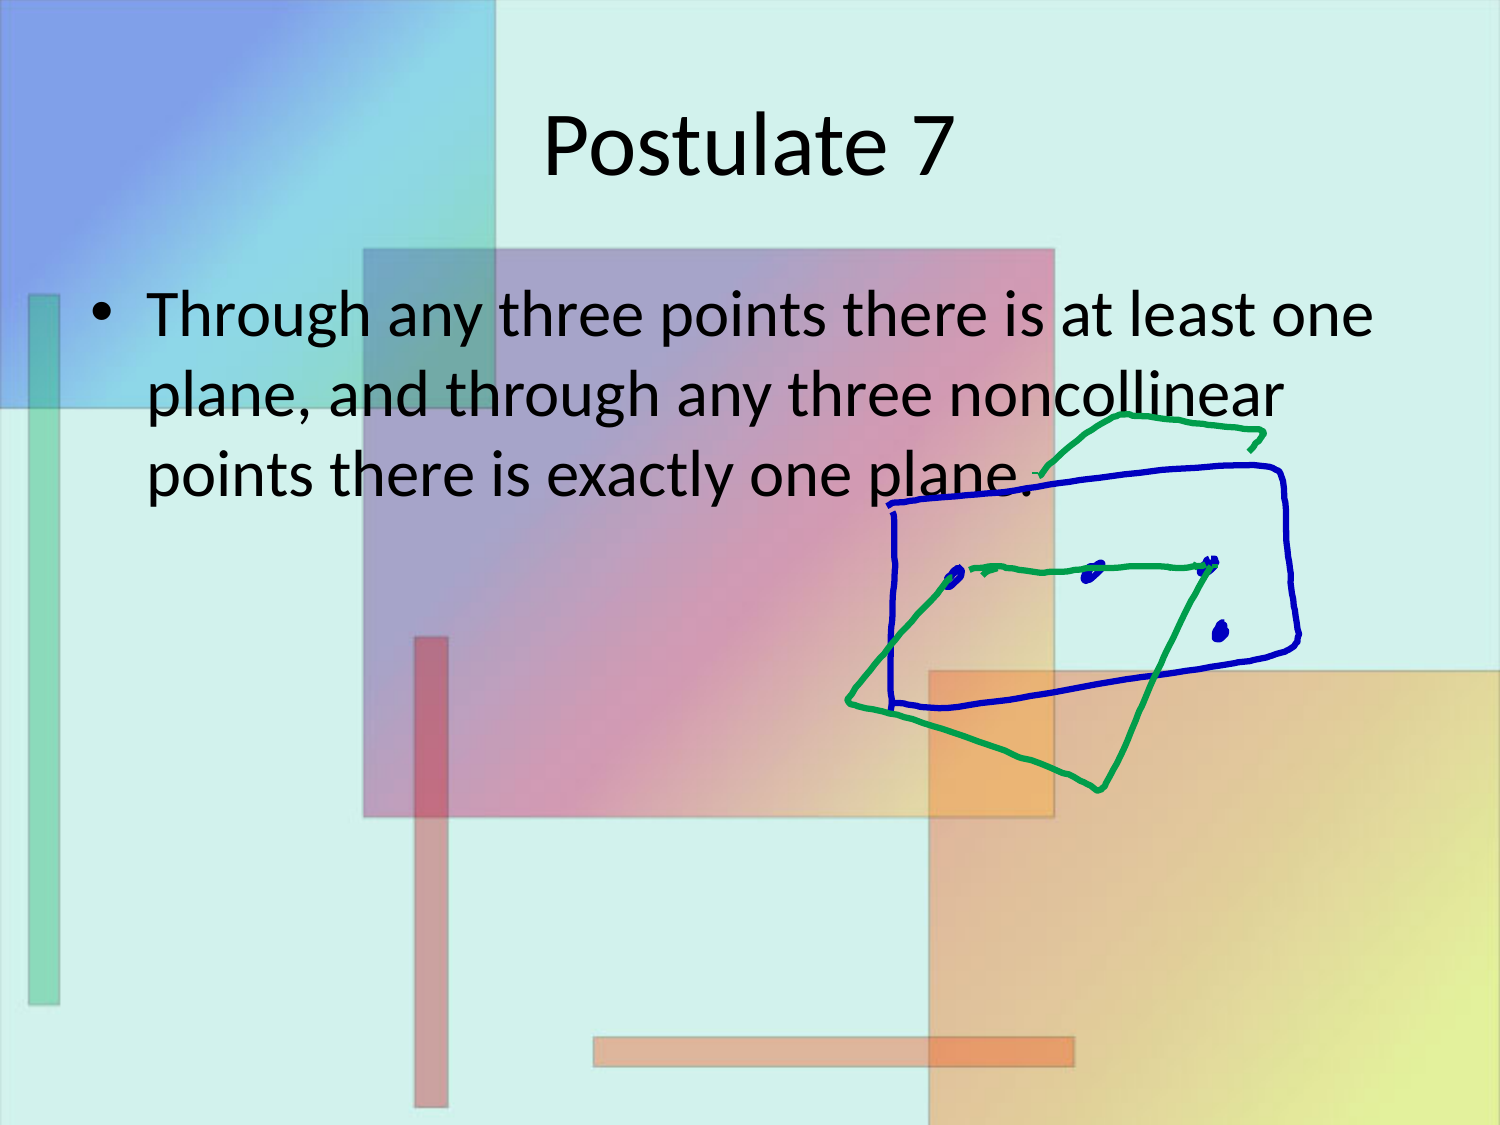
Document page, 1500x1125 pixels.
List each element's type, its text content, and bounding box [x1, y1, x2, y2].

text_box [1214, 621, 1227, 641]
text_box [886, 464, 1300, 677]
text_box [1038, 413, 1265, 477]
picture [0, 0, 1500, 1125]
text_box [981, 570, 994, 577]
text_box [969, 563, 1206, 574]
title Postulate 7 [75, 45, 1425, 233]
text_box [846, 565, 1212, 792]
list Through any three points there is at least one plane, and through any three noncollinear points there is exactly one plane. [75, 262, 1425, 1005]
